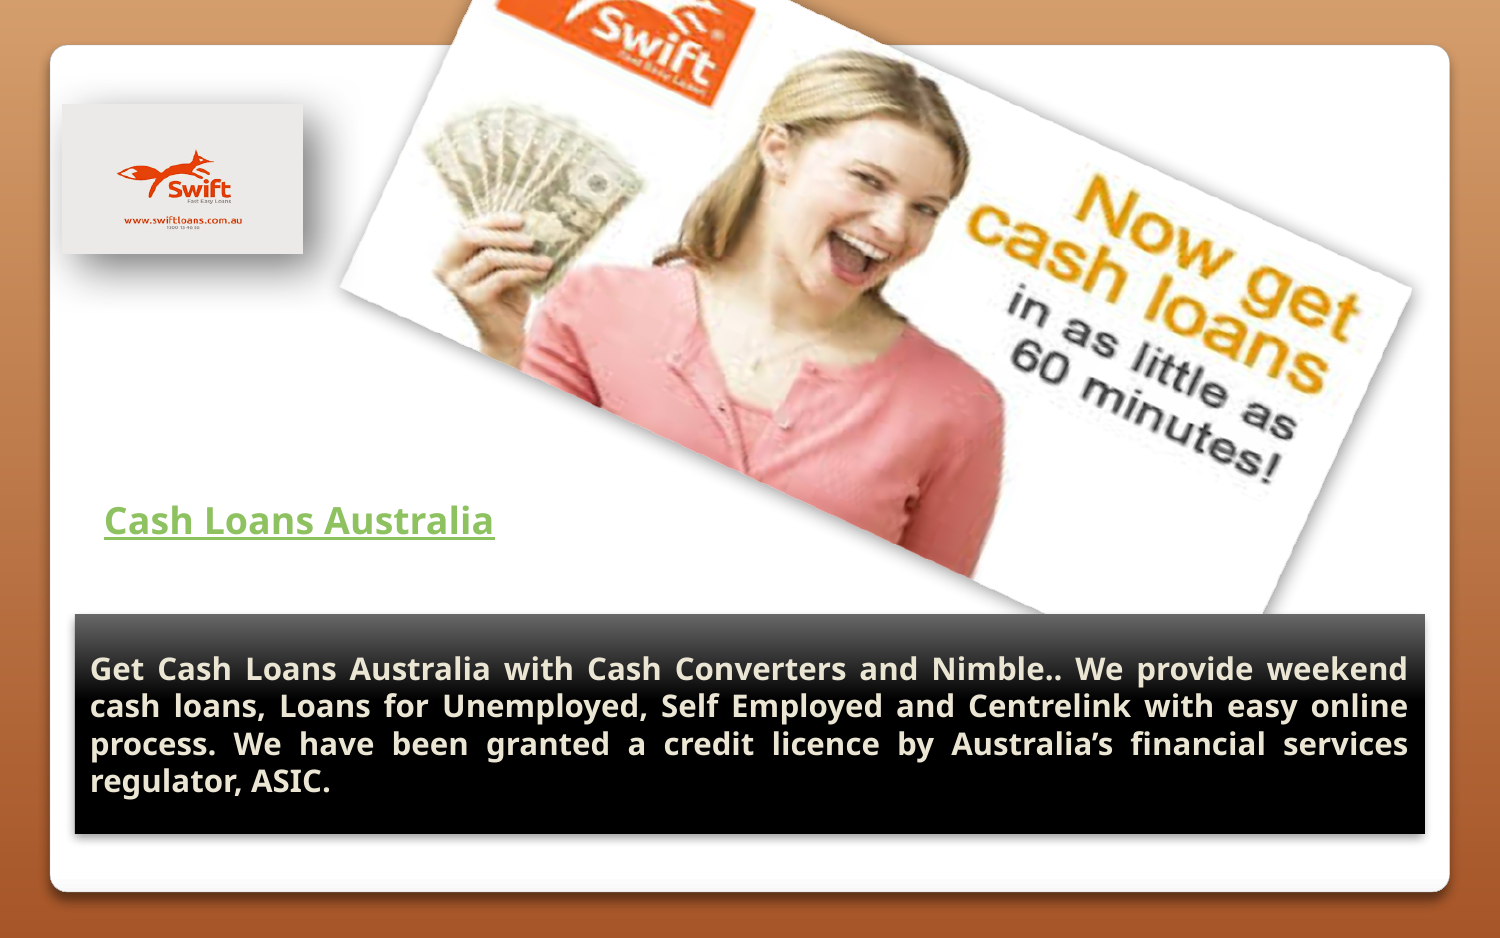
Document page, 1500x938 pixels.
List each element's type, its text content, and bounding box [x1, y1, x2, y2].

picture [341, 0, 1411, 614]
text_box Cash Loans Australia [89, 489, 511, 556]
text_box Get Cash Loans Australia with Cash Converters and Nimble.. We provide weekend cash loans, Loans for Unemployed, Self Employed and Centrelink with easy online process. We have been granted a credit licence by Australia’s financial services regulator, ASIC. [74, 614, 1425, 834]
picture [62, 103, 303, 255]
